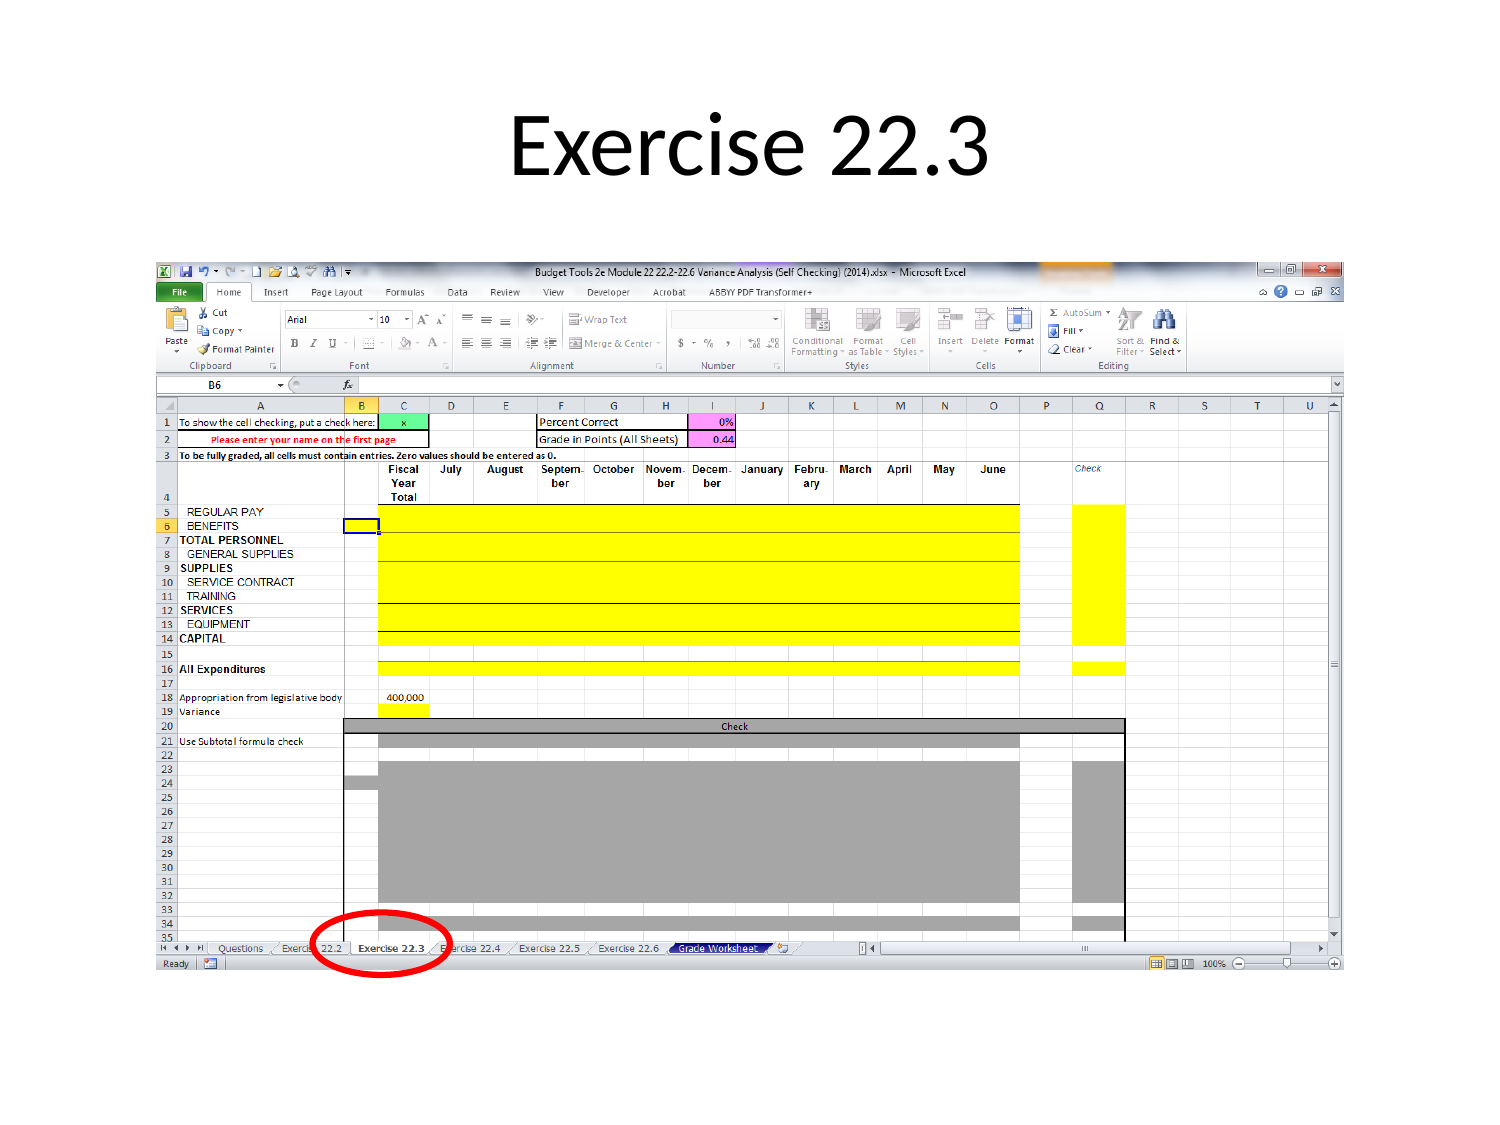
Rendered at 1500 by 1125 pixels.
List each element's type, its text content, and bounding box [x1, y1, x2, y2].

title Exercise 22.3 [75, 45, 1425, 233]
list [155, 262, 1345, 970]
